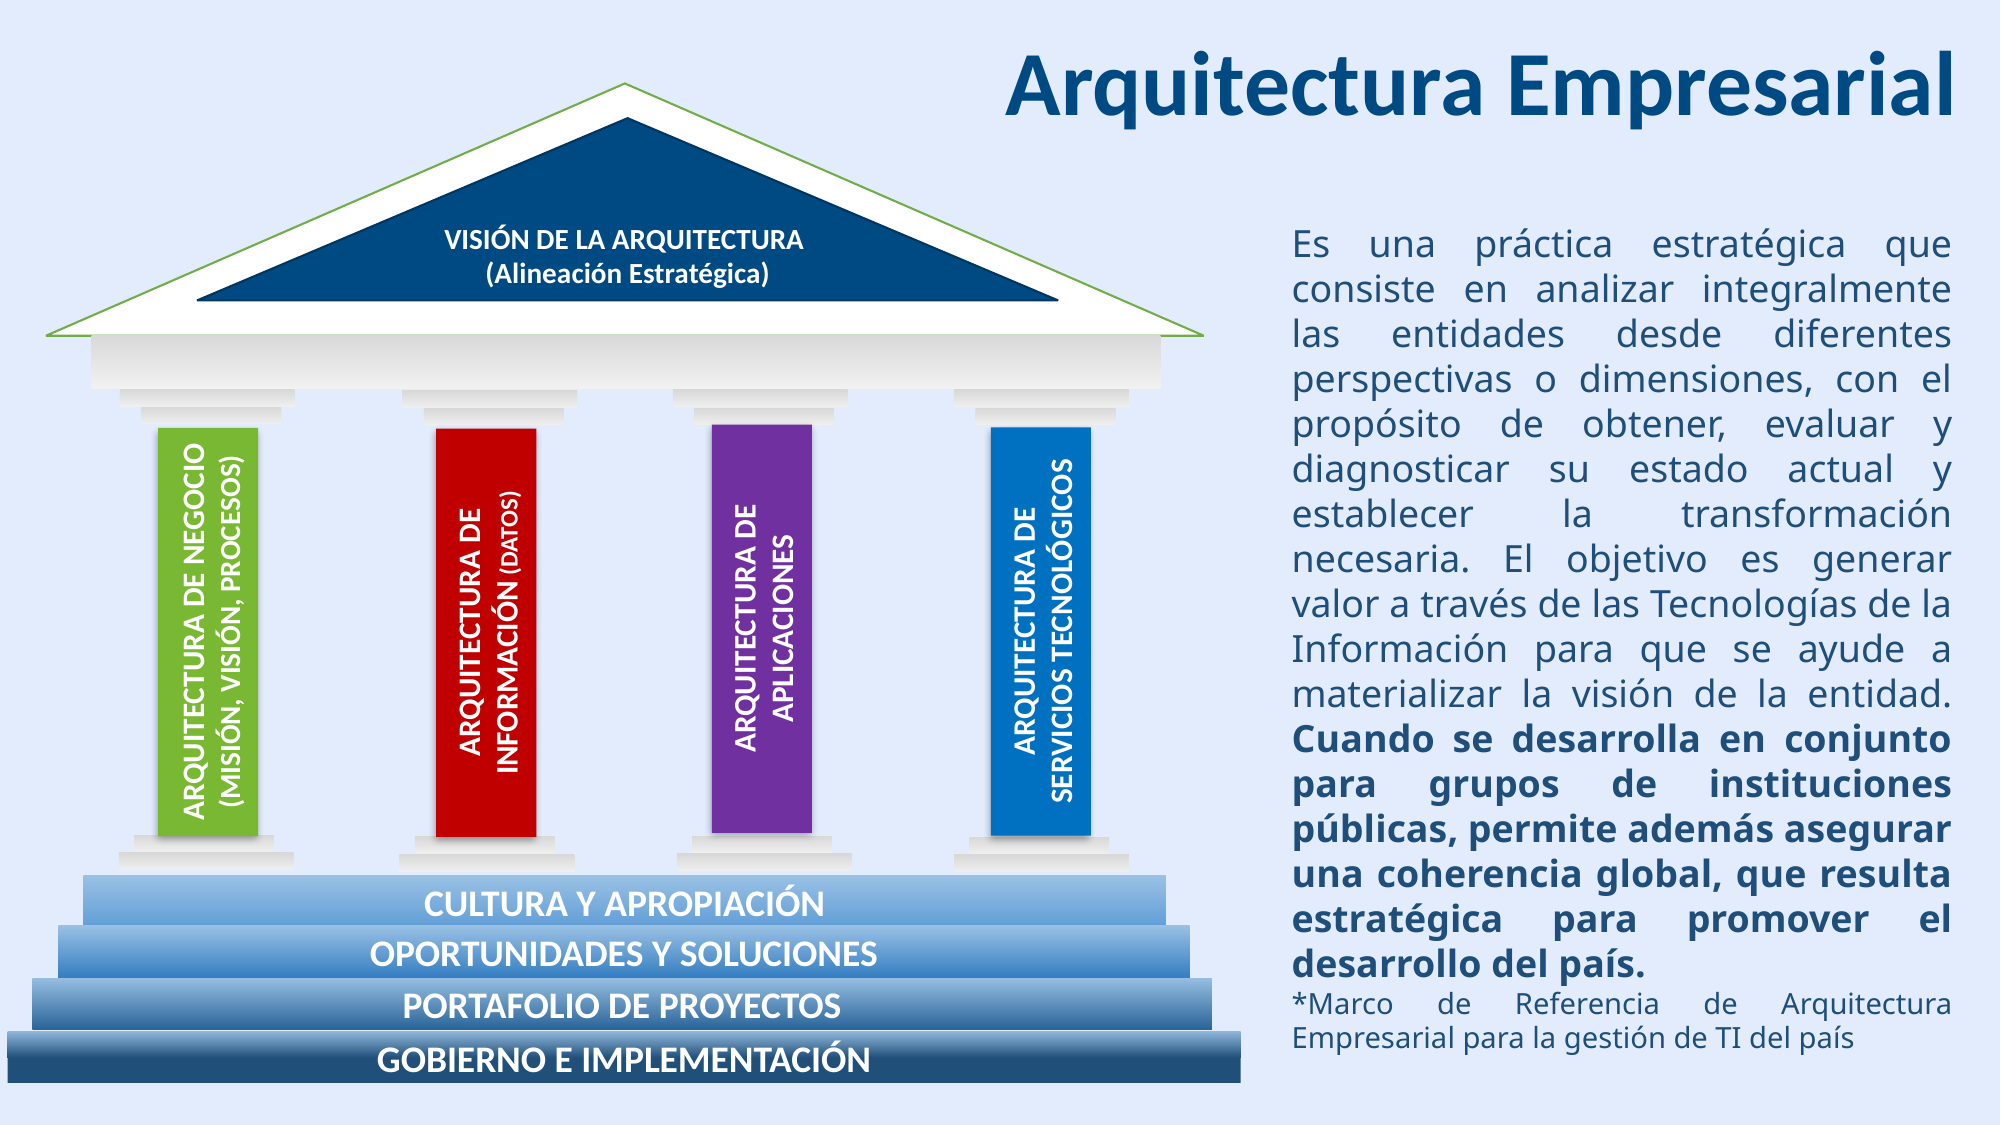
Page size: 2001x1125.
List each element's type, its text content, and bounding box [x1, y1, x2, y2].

text_box Es una práctica estratégica que consiste en analizar integralmente las entidades desde diferentes perspectivas o dimensiones, con el propósito de obtener, evaluar y diagnosticar su estado actual y establecer la transformación necesaria. El objetivo es generar valor a través de las Tecnologías de la Información para que se ayude a materializar la visión de la entidad. Cuando se desarrolla en conjunto para grupos de instituciones públicas, permite además asegurar una coherencia global, que resulta estratégica para promover el desarrollo del país. *Marco de Referencia de Arquitectura Empresarial para la gestión de TI del país [1276, 212, 1968, 312]
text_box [7, 83, 1242, 1083]
title Arquitectura Empresarial [990, 0, 2000, 172]
